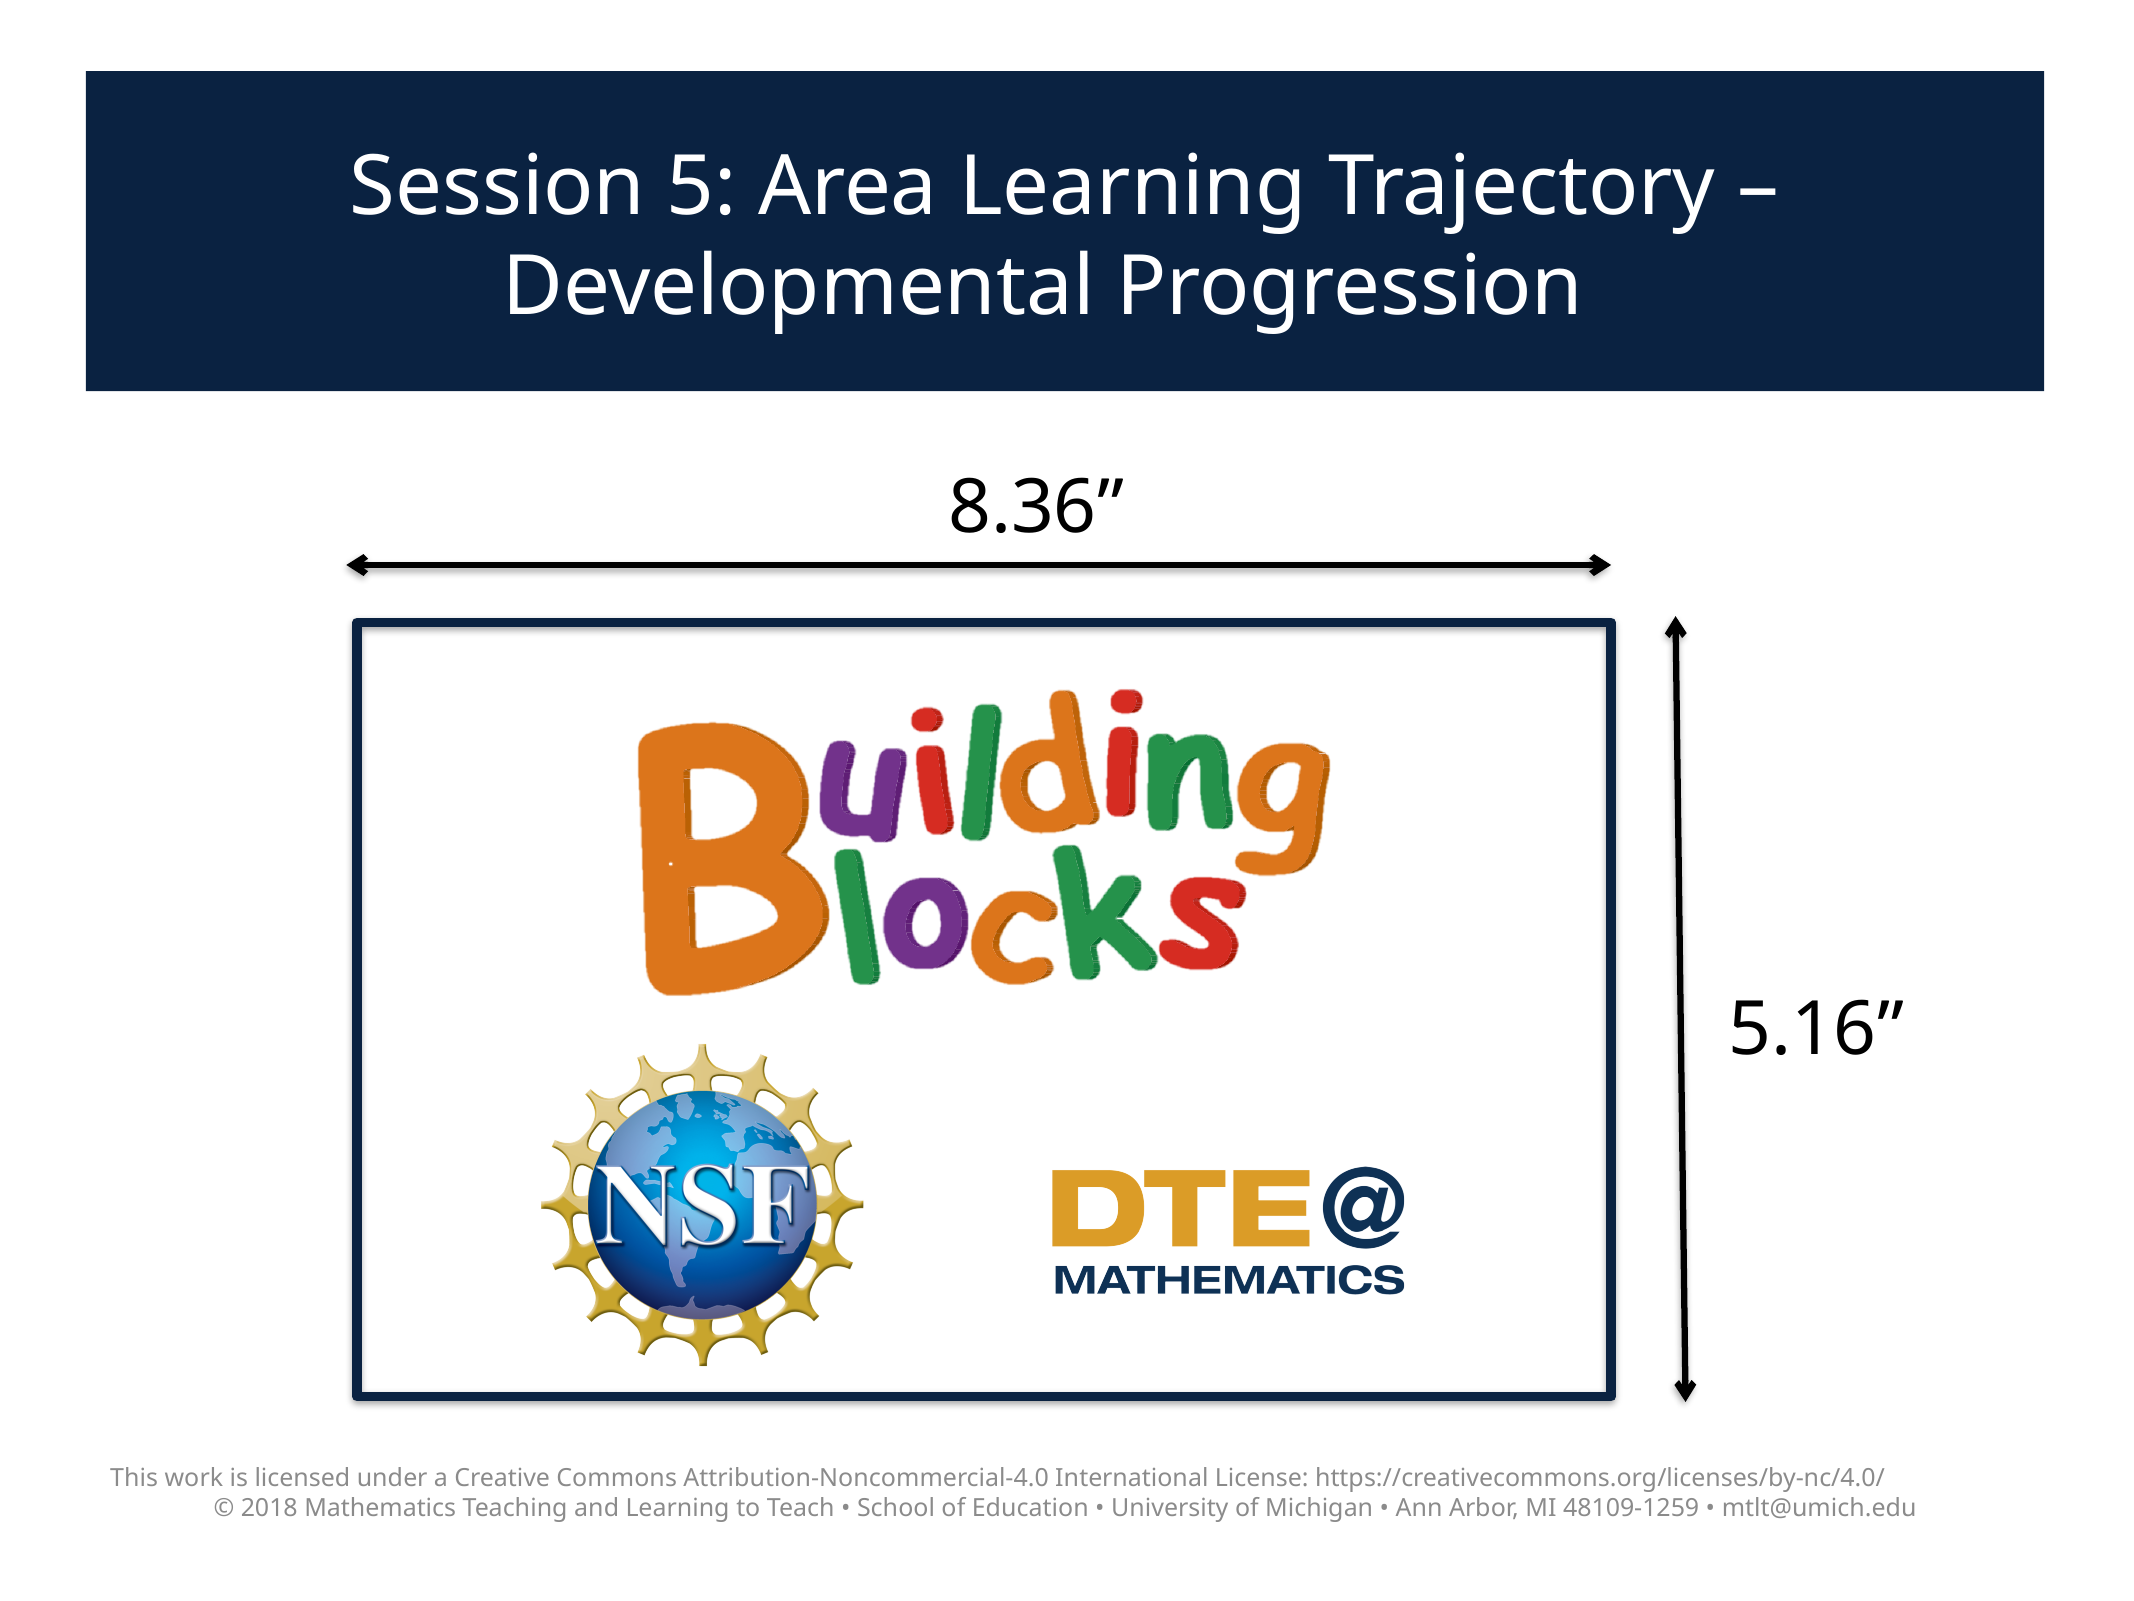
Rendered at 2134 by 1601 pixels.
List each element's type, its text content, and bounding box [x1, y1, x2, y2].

title Session 5: Area Learning Trajectory – Developmental Progression [85, 71, 2045, 392]
text_box 8.36” [933, 450, 1140, 556]
text_box [1052, 1166, 1405, 1295]
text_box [1675, 615, 1686, 1403]
text_box 5.16” [1711, 971, 1920, 1077]
text_box [356, 622, 1612, 1397]
text_box [597, 651, 1371, 1042]
text_box [535, 1036, 869, 1372]
text_box This work is licensed under a Creative Commons Attribution-Noncommercial-4.0 International License: https://creativecommons.org/licenses/by-nc/4.0/ © 2018 Mathematics Teaching and Learning to Teach • School of Education • University of Michigan • Ann Arbor, MI 48109-1259 • mtlt@umich.edu [88, 1436, 2045, 1547]
